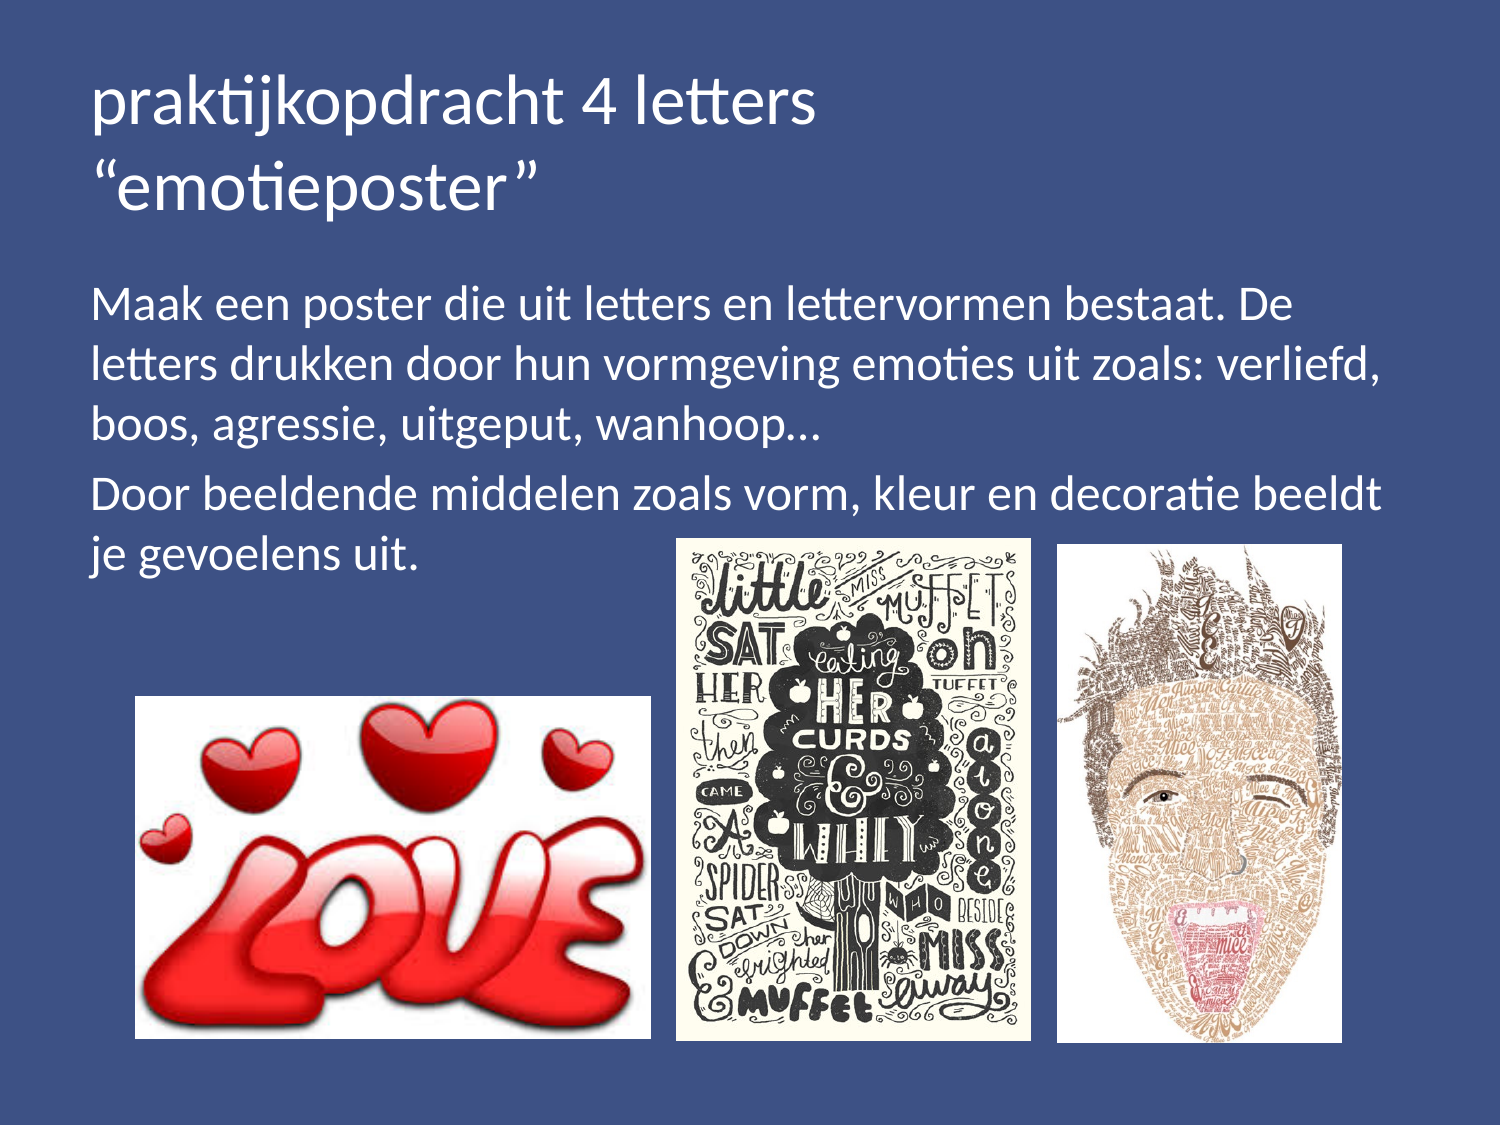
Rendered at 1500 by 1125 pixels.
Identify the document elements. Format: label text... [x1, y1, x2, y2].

title praktijkopdracht 4 letters “emotieposter” [75, 45, 1425, 233]
picture [1056, 544, 1342, 1043]
picture [135, 695, 651, 1039]
list Maak een poster die uit letters en lettervormen bestaat. De letters drukken door hun vormgeving emoties uit zoals: verliefd, boos, agressie, uitgeput, wanhoop… Door beeldende middelen zoals vorm, kleur en decoratie beeldt je gevoelens uit. [75, 262, 1425, 1059]
picture [676, 538, 1032, 1041]
